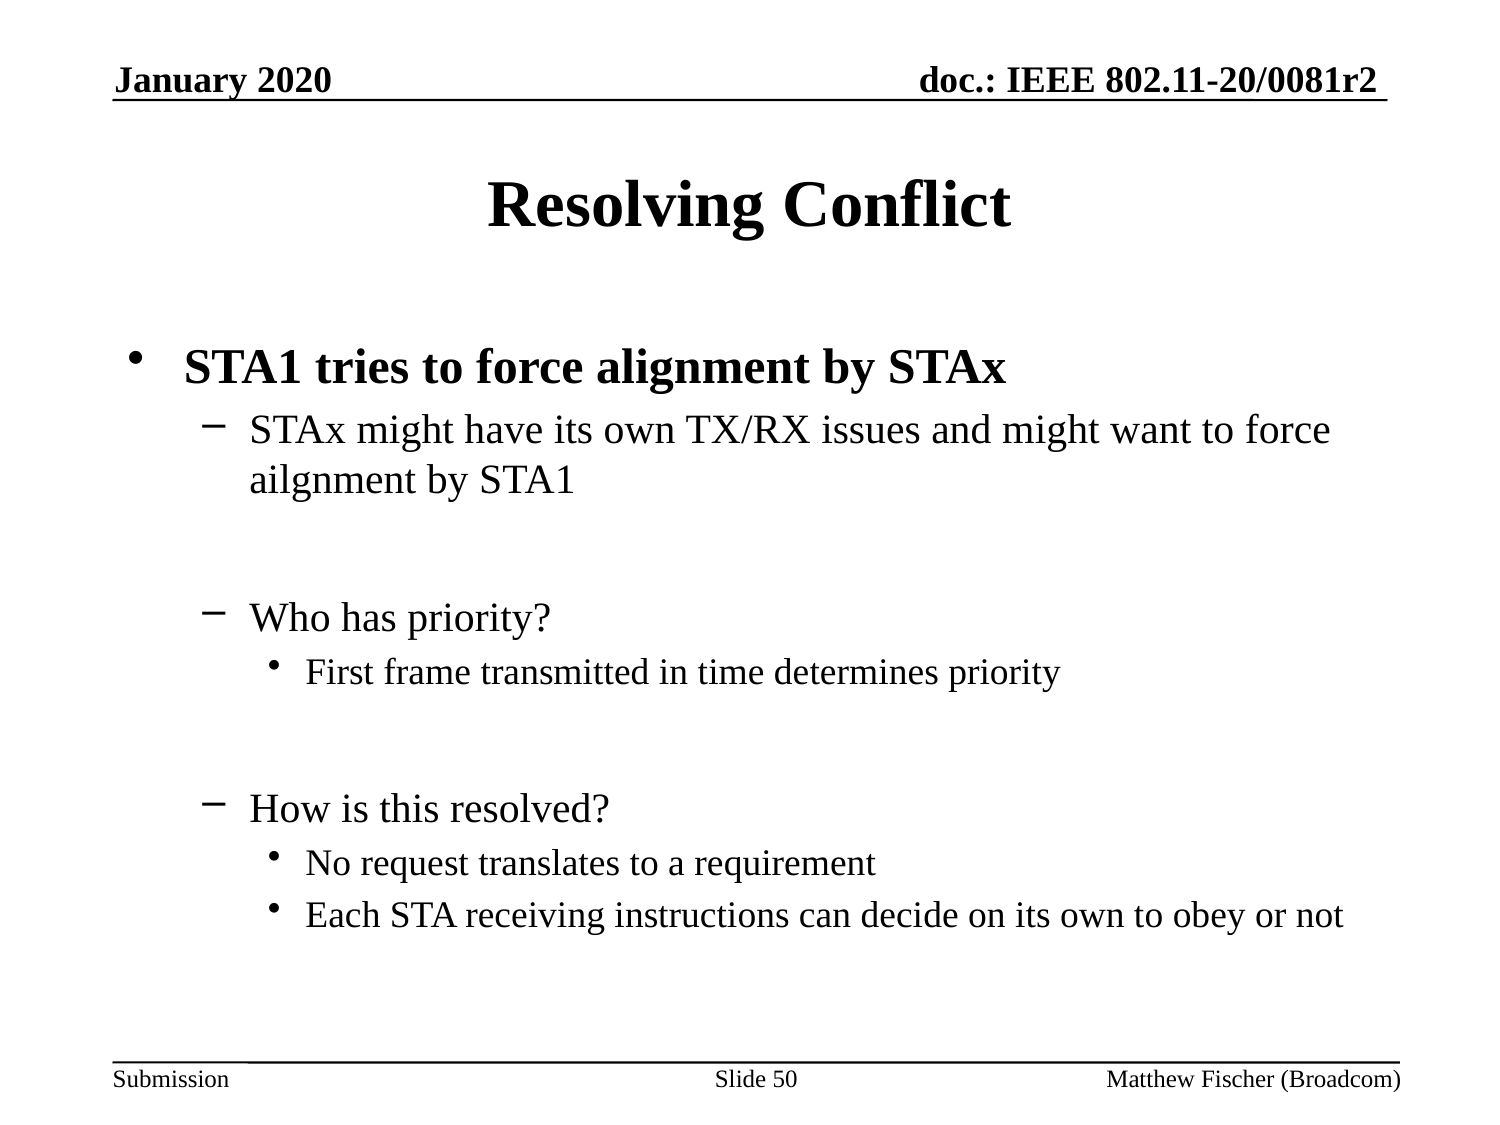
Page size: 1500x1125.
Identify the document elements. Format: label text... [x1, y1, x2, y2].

title Resolving Conflict [112, 112, 1388, 288]
slide_number Slide 50 [712, 1061, 800, 1093]
footer Matthew Fischer (Broadcom) [1102, 1061, 1402, 1093]
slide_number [114, 54, 335, 101]
list STA1 tries to force alignment by STAx STAx might have its own TX/RX issues and might want to force ailgnment by STA1 Who has priority? First frame transmitted in time determines priority How is this resolved? No request translates to a requirement Each STA receiving instructions can decide on its own to obey or not [112, 326, 1388, 1002]
